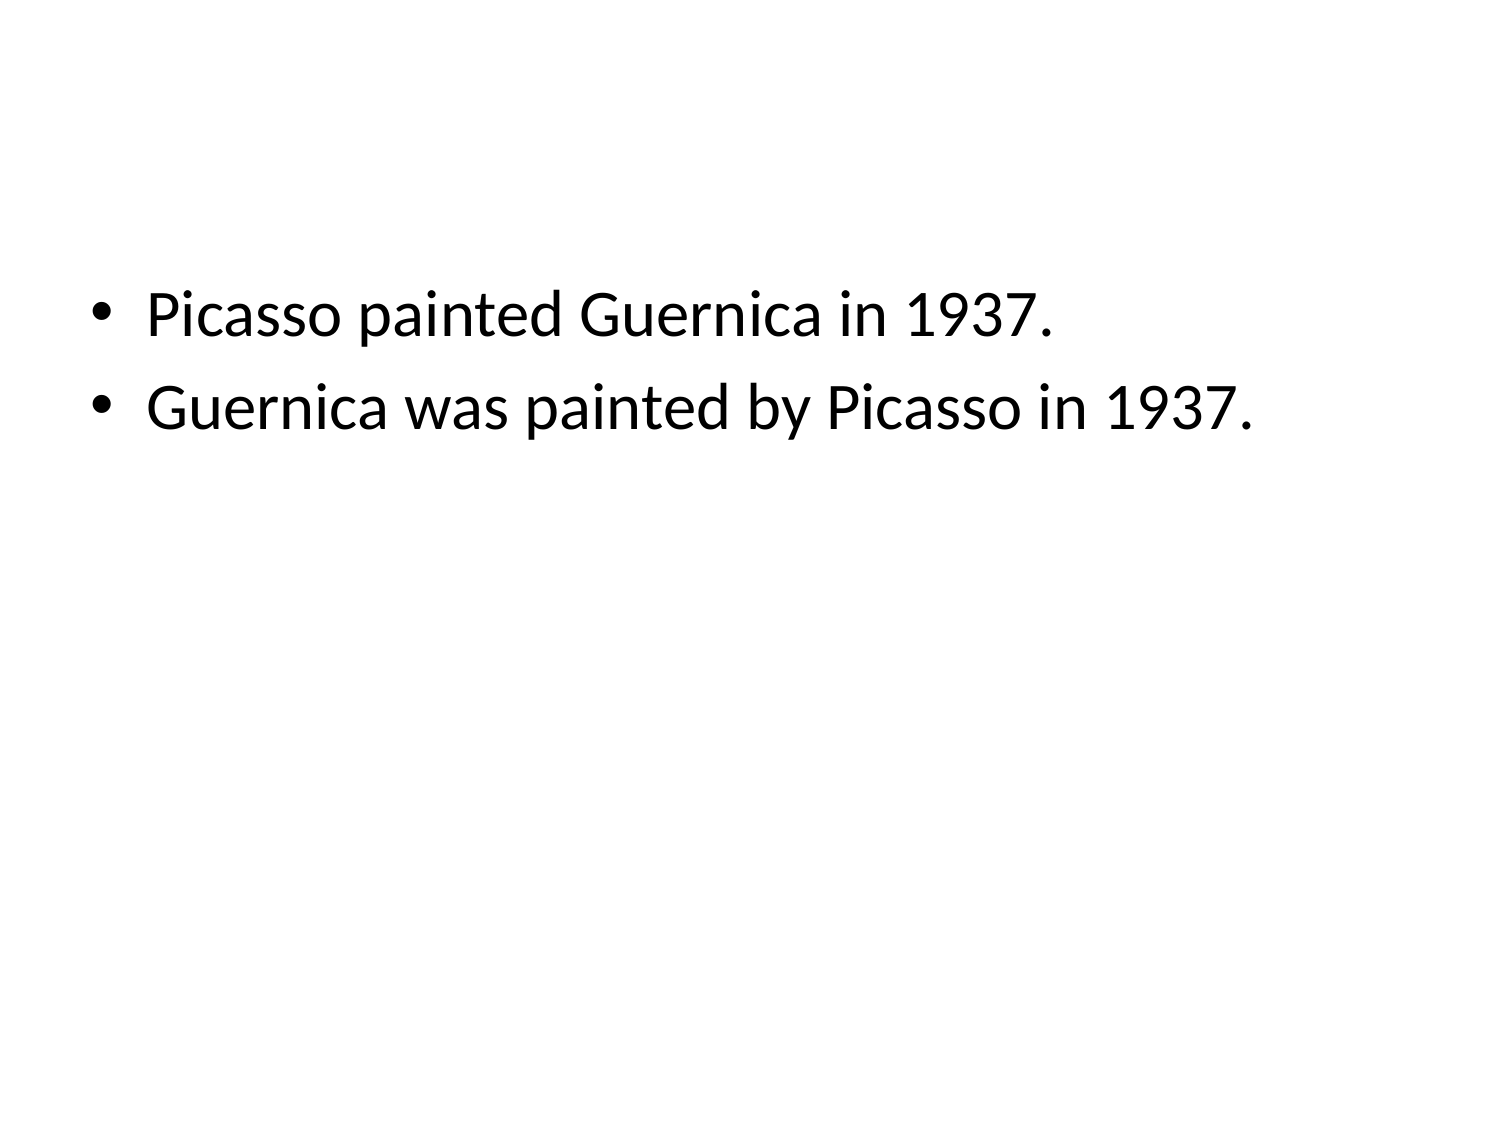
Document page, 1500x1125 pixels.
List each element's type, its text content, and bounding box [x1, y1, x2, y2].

list Picasso painted Guernica in 1937. Guernica was painted by Picasso in 1937. [75, 262, 1425, 1005]
